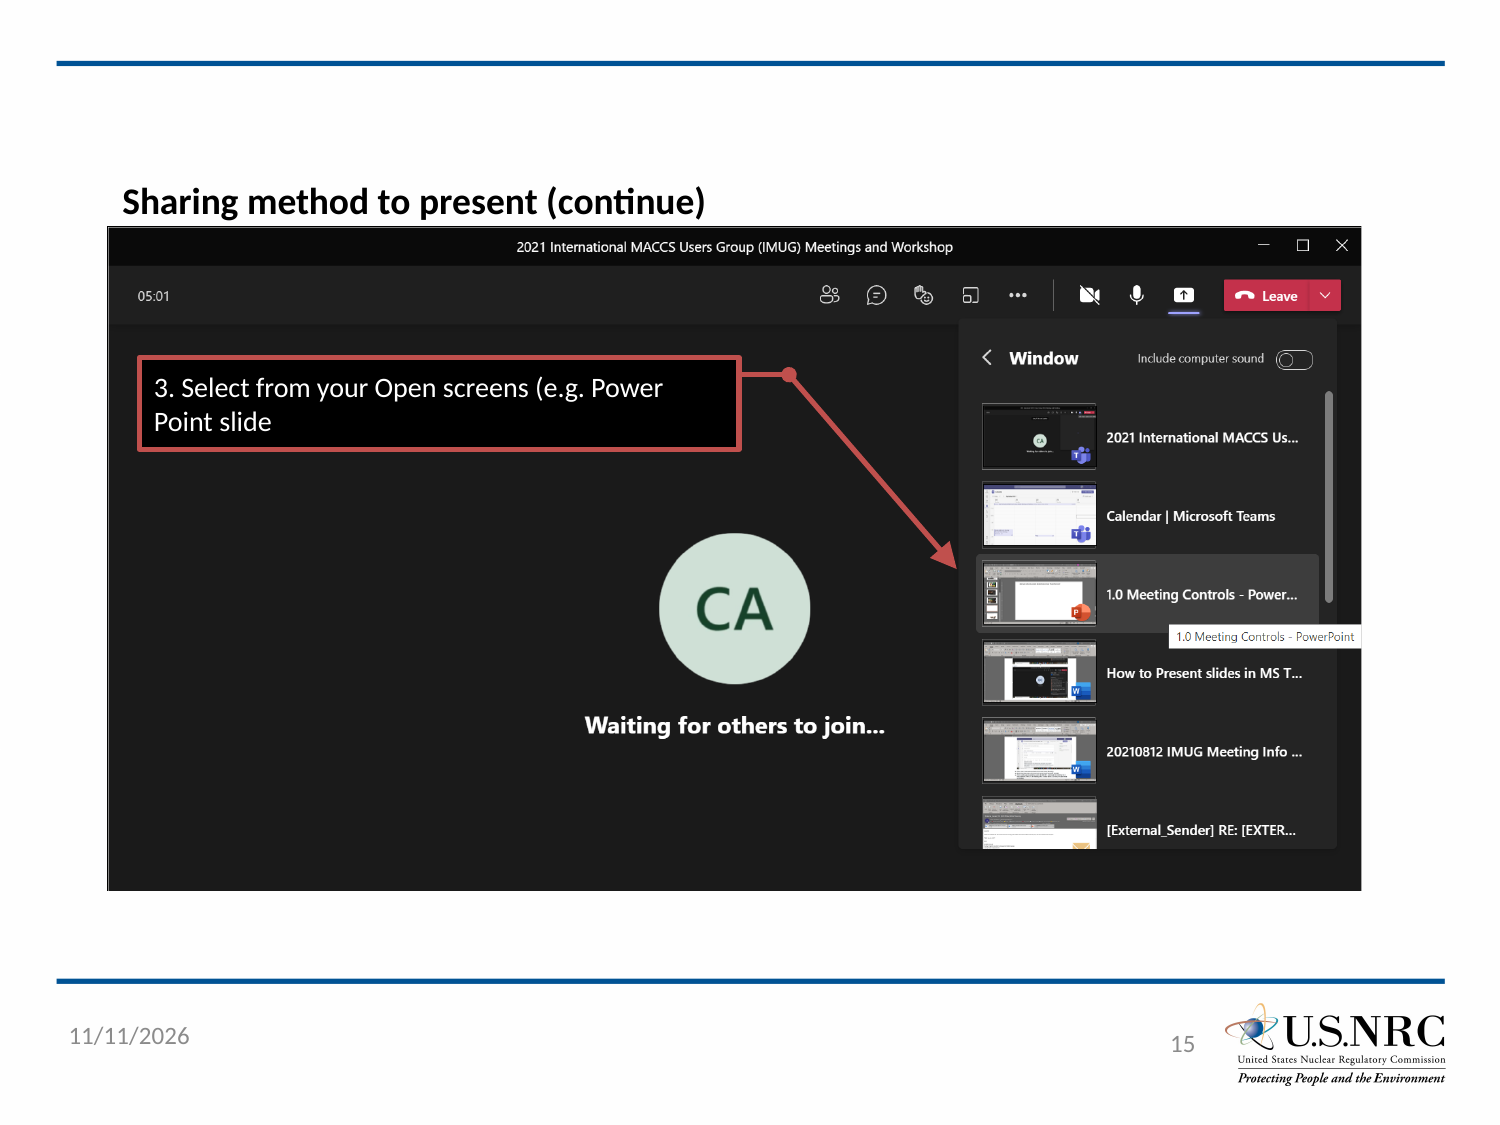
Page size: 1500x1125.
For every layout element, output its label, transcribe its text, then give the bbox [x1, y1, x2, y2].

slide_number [53, 1004, 404, 1065]
text_box Sharing method to present (continue) [107, 169, 1362, 226]
picture [0, 0, 1500, 1125]
slide_number 15 [1030, 1012, 1211, 1073]
